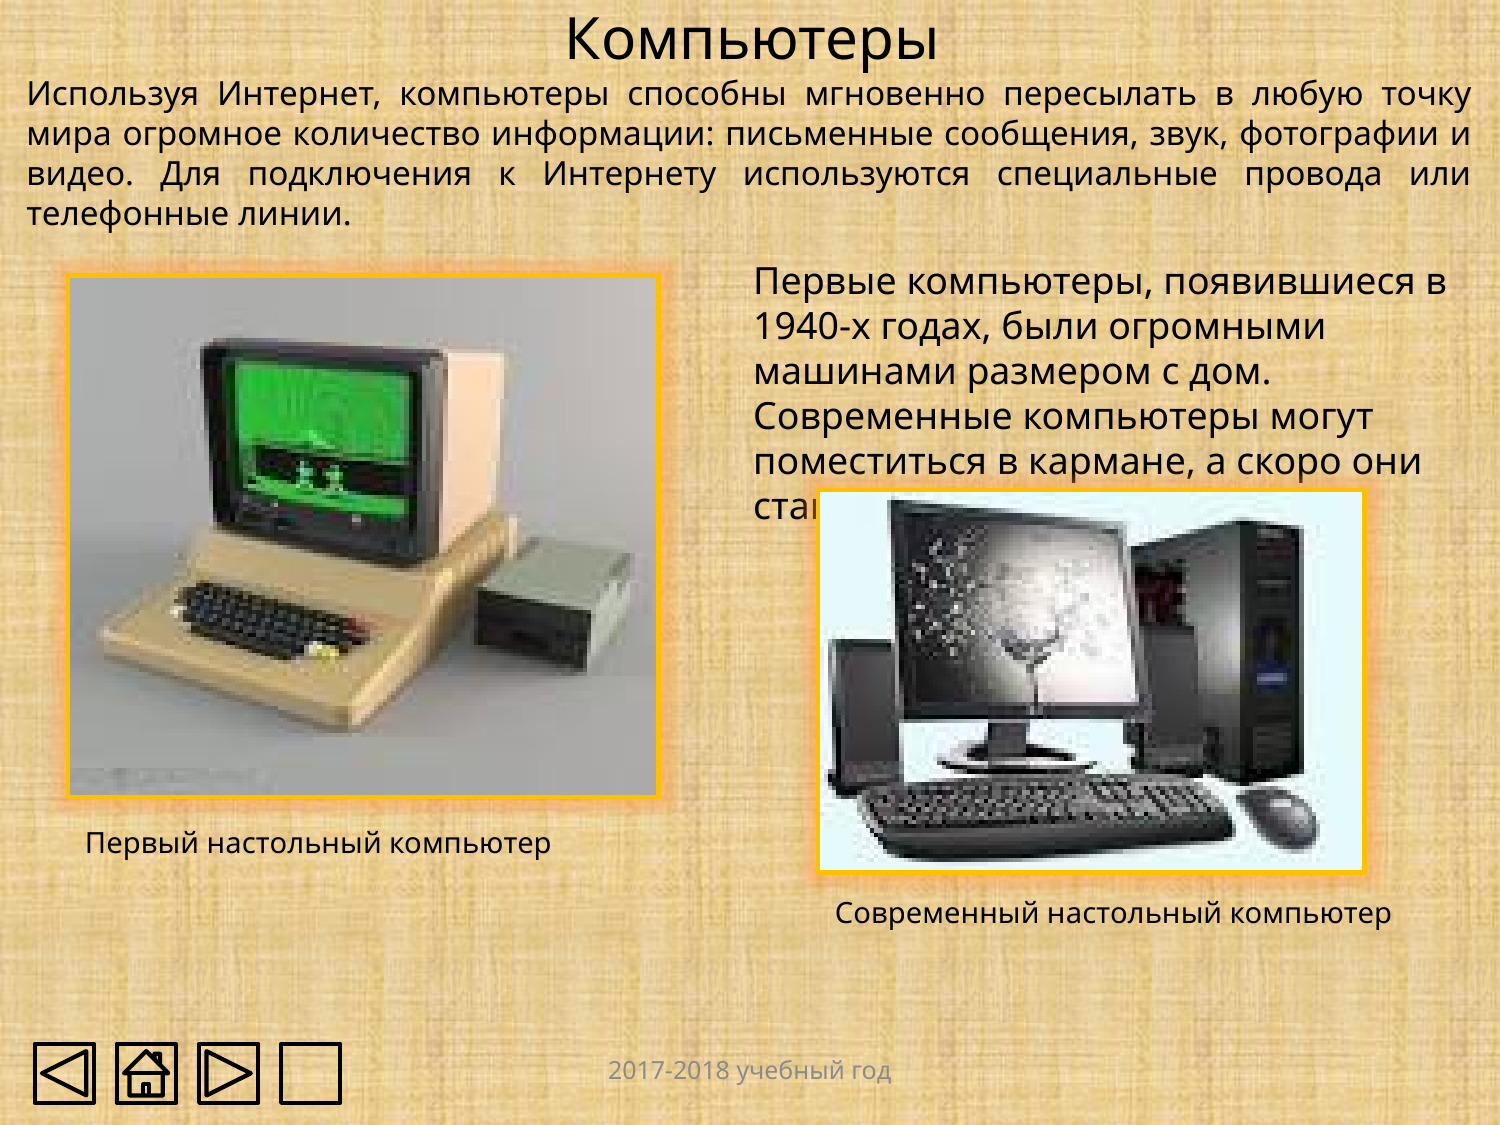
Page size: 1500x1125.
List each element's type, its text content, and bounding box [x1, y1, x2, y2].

text_box Современный настольный компьютер [820, 886, 1442, 937]
title Компьютеры [75, 0, 1430, 64]
text_box Первые компьютеры, появившиеся в 1940-х годах, были огромными машинами размером с дом. Современные компьютеры могут поместиться в кармане, а скоро они станут ещё меньше. [738, 249, 1465, 535]
footer 2017-2018 учебный год [550, 1041, 950, 1102]
text_box Первый настольный компьютер [70, 816, 610, 867]
text_box Используя Интернет, компьютеры способны мгновенно пересылать в любую точку мира огромное количество информации: письменные сообщения, звук, фотографии и видео. Для подключения к Интернету используются специальные провода или телефонные линии. [11, 64, 1489, 240]
picture [0, 0, 1500, 1125]
